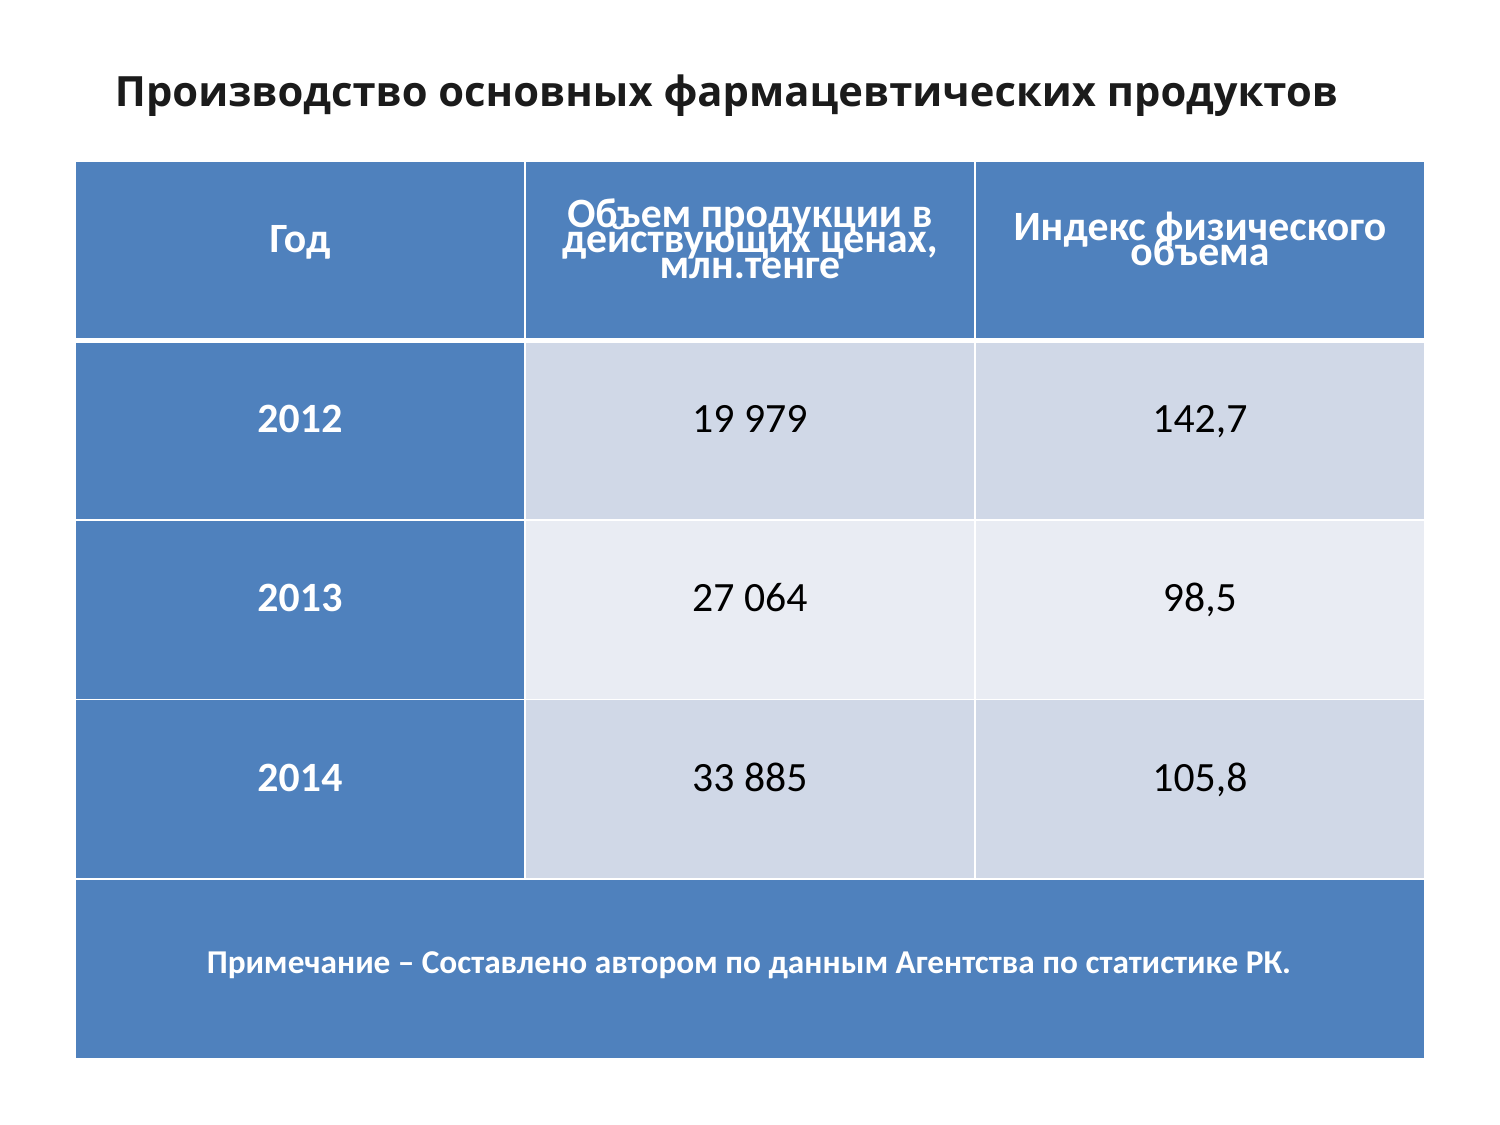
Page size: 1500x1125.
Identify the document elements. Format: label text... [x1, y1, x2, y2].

table_cell 27 064 [526, 521, 974, 699]
table_header Объем продукции в действующих ценах, млн.тенге [526, 162, 974, 338]
text_box Производство основных фармацевтических продуктов [99, 57, 1365, 123]
table_cell 105,8 [976, 700, 1424, 878]
table_cell 2014 [76, 700, 524, 878]
table_cell 142,7 [976, 343, 1424, 519]
table_cell 19 979 [526, 343, 974, 519]
table_cell 98,5 [976, 521, 1424, 699]
table_cell Примечание – Составлено автором по данным Агентства по статистике РК. [76, 880, 1424, 1058]
table_header Индекс физического объема [976, 162, 1424, 338]
table_cell 2012 [76, 343, 524, 519]
table_cell 2013 [76, 521, 524, 699]
table_cell 33 885 [526, 700, 974, 878]
table_header Год [76, 162, 524, 338]
